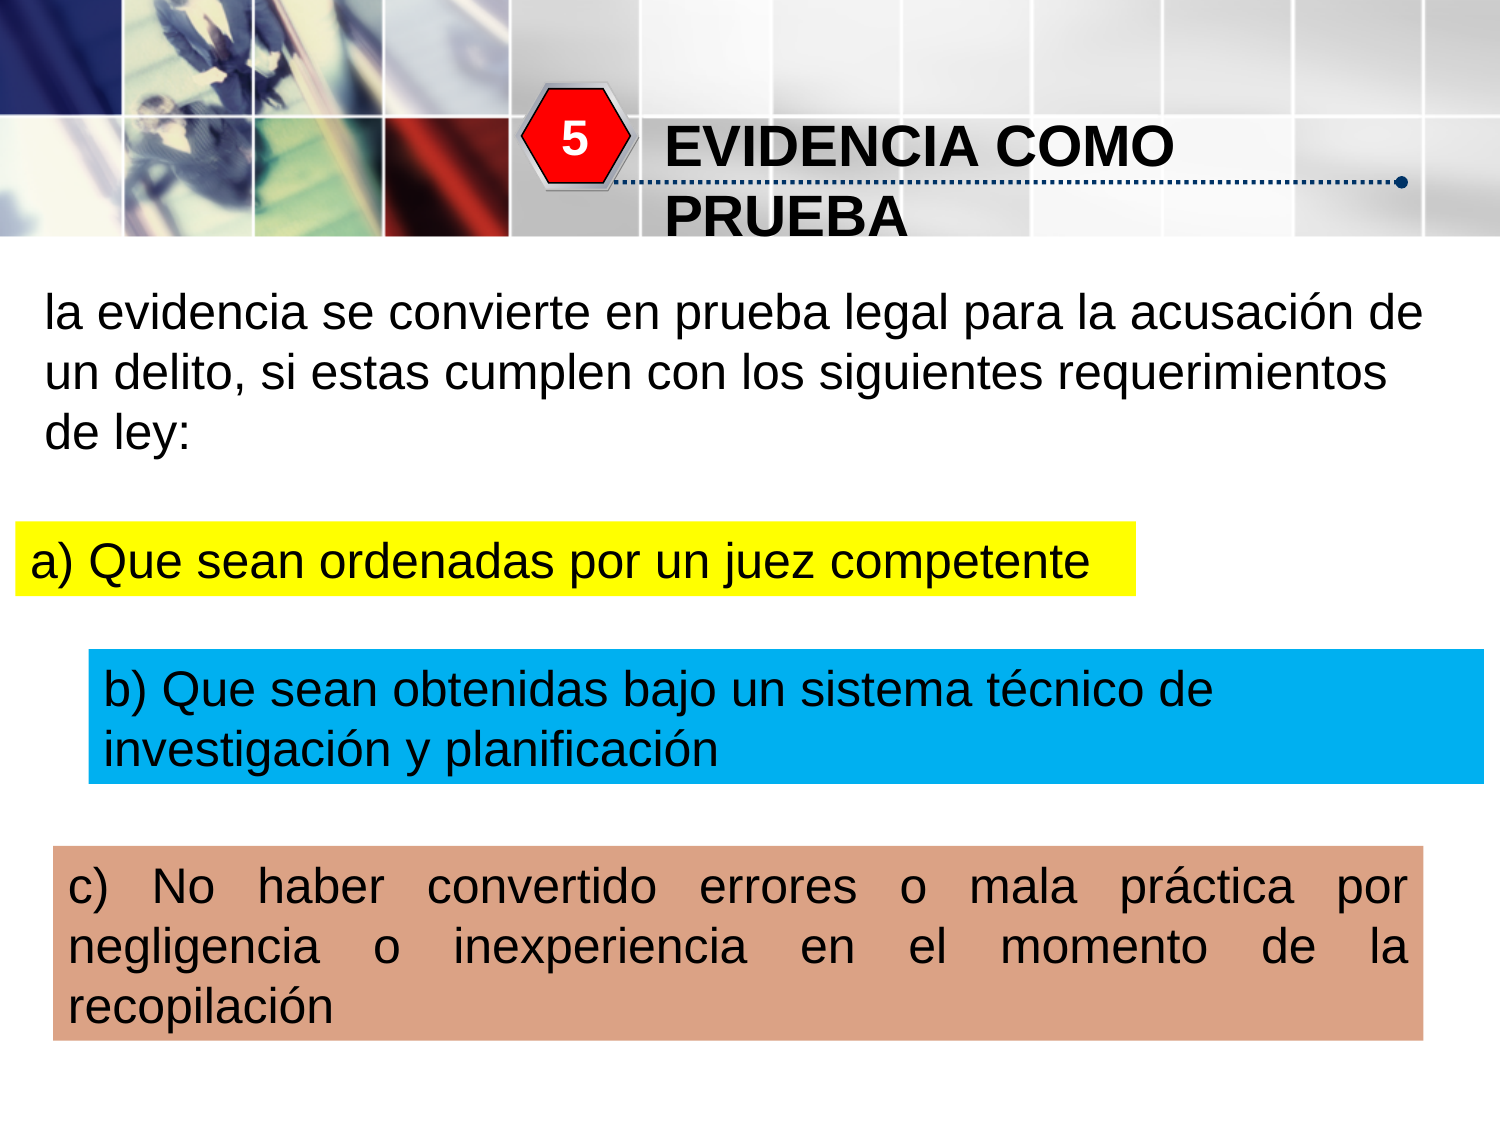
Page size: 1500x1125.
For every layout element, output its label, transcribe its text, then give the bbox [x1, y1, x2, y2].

text_box EVIDENCIA COMO PRUEBA [649, 199, 1375, 256]
text_box la evidencia se convierte en prueba legal para la acusación de un delito, si estas cumplen con los siguientes requerimientos de ley: [29, 272, 1459, 467]
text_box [513, 81, 1402, 192]
text_box b) Que sean obtenidas bajo un sistema técnico de investigación y planificación [88, 649, 1484, 784]
picture [0, 0, 1500, 238]
text_box a) Que sean ordenadas por un juez competente [15, 521, 1136, 597]
text_box c) No haber convertido errores o mala práctica por negligencia o inexperiencia en el momento de la recopilación [53, 845, 1424, 1041]
